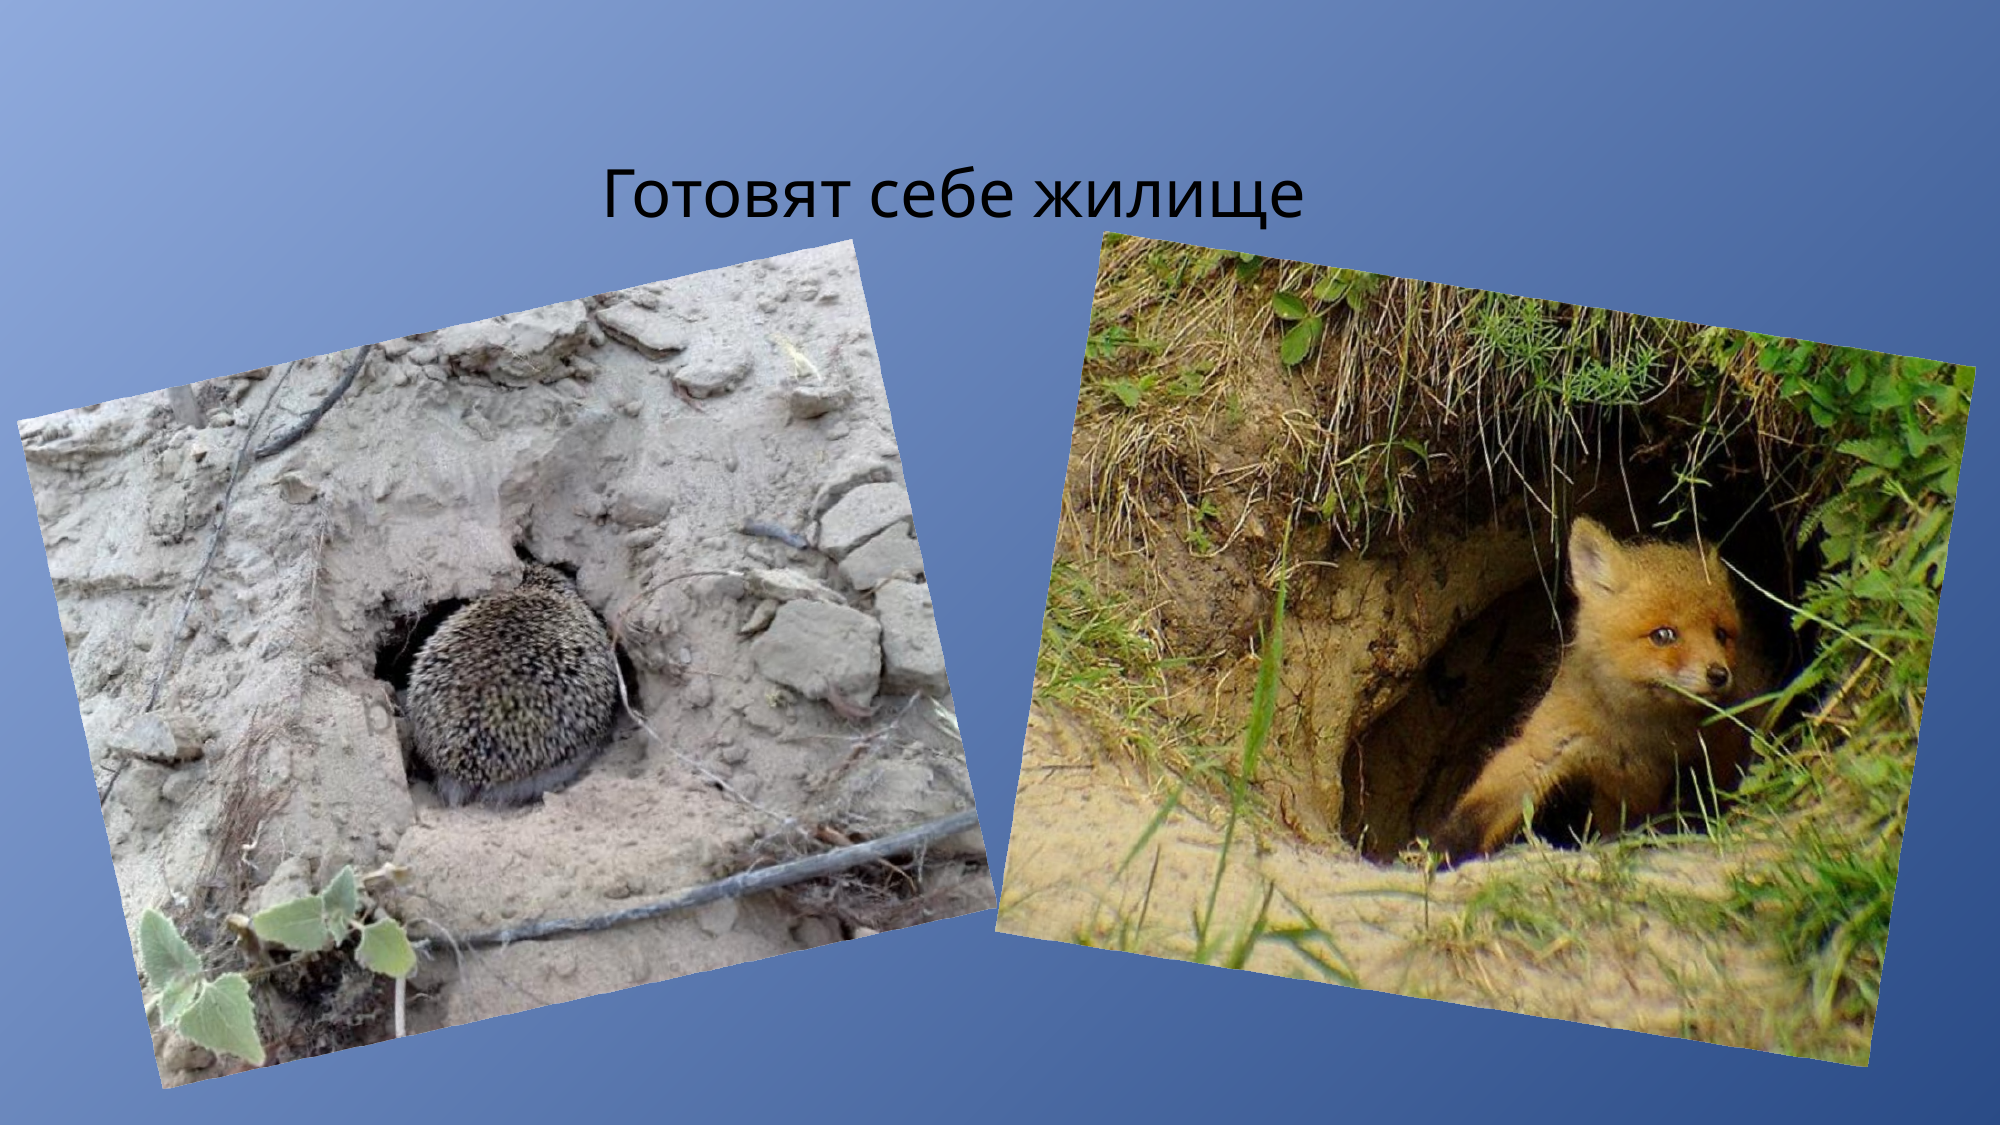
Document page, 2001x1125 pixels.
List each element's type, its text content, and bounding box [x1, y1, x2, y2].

text_box Готовят себе жилище [586, 143, 1322, 238]
picture [996, 238, 1975, 1067]
picture [17, 239, 997, 1088]
